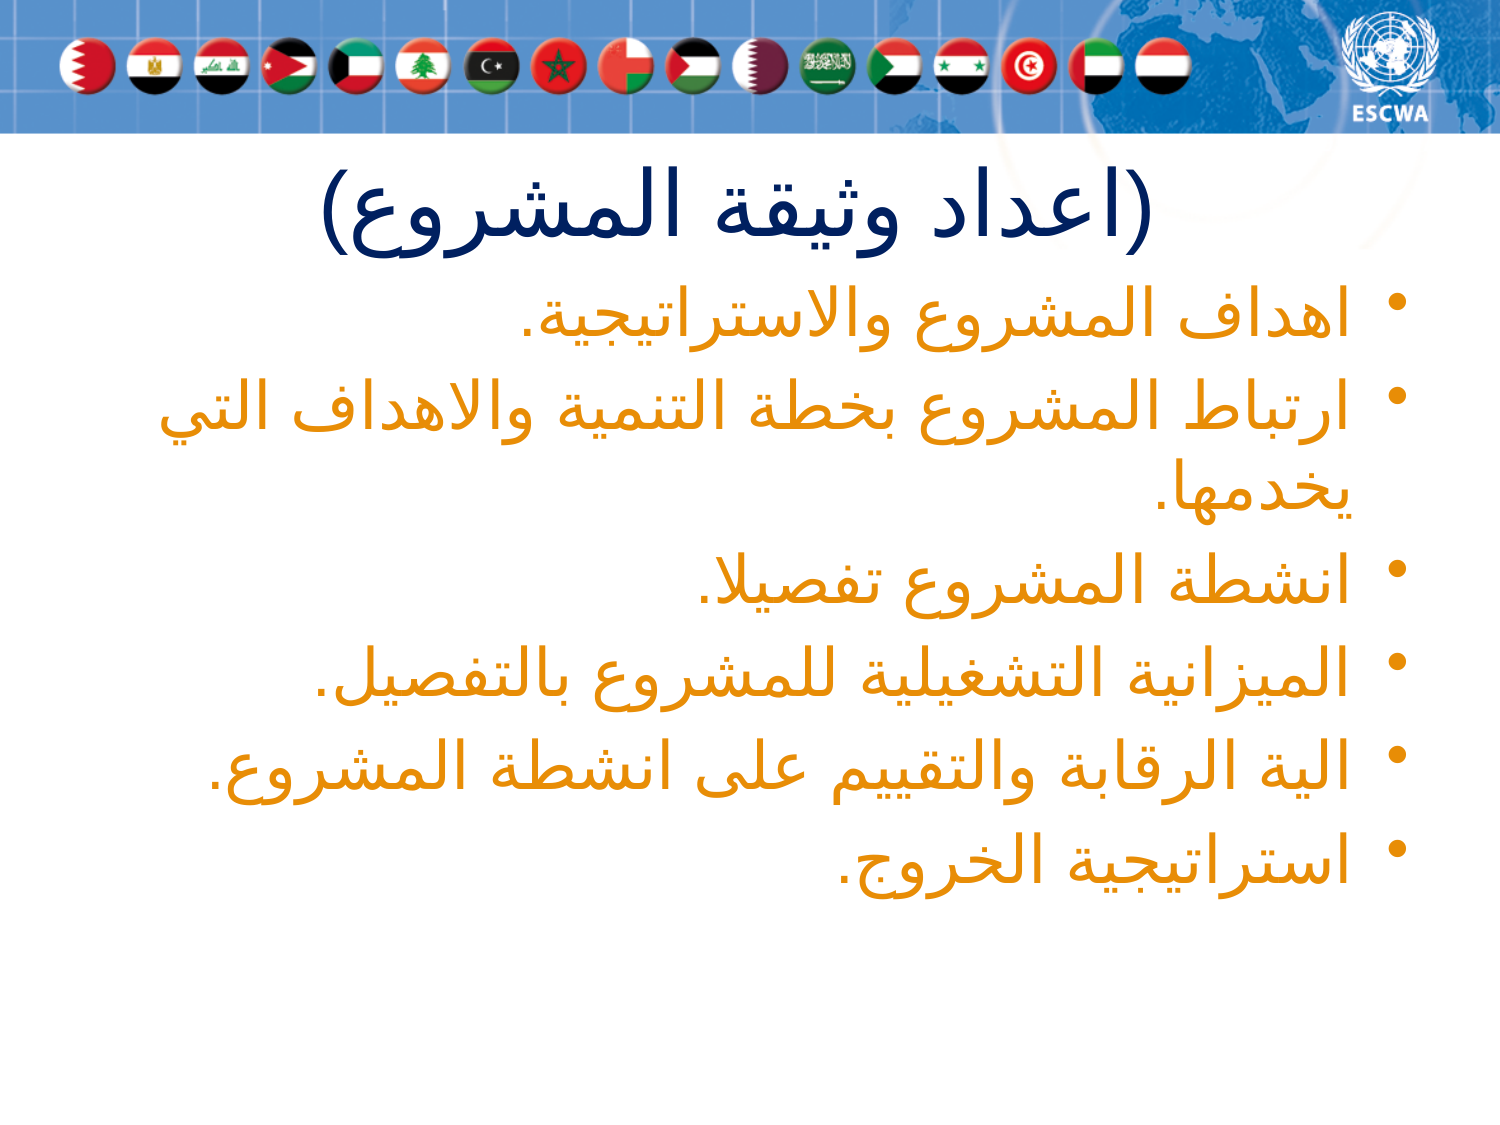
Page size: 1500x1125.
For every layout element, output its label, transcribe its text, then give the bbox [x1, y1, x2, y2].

title (اعداد وثيقة المشروع) [75, 137, 1425, 238]
list اهداف المشروع والاستراتيجية. ارتباط المشروع بخطة التنمية والاهداف التي يخدمها. انشطة المشروع تفصيلا. الميزانية التشغيلية للمشروع بالتفصيل. الية الرقابة والتقييم على انشطة المشروع. استراتيجية الخروج. [75, 262, 1425, 1063]
picture [0, 0, 1500, 1125]
